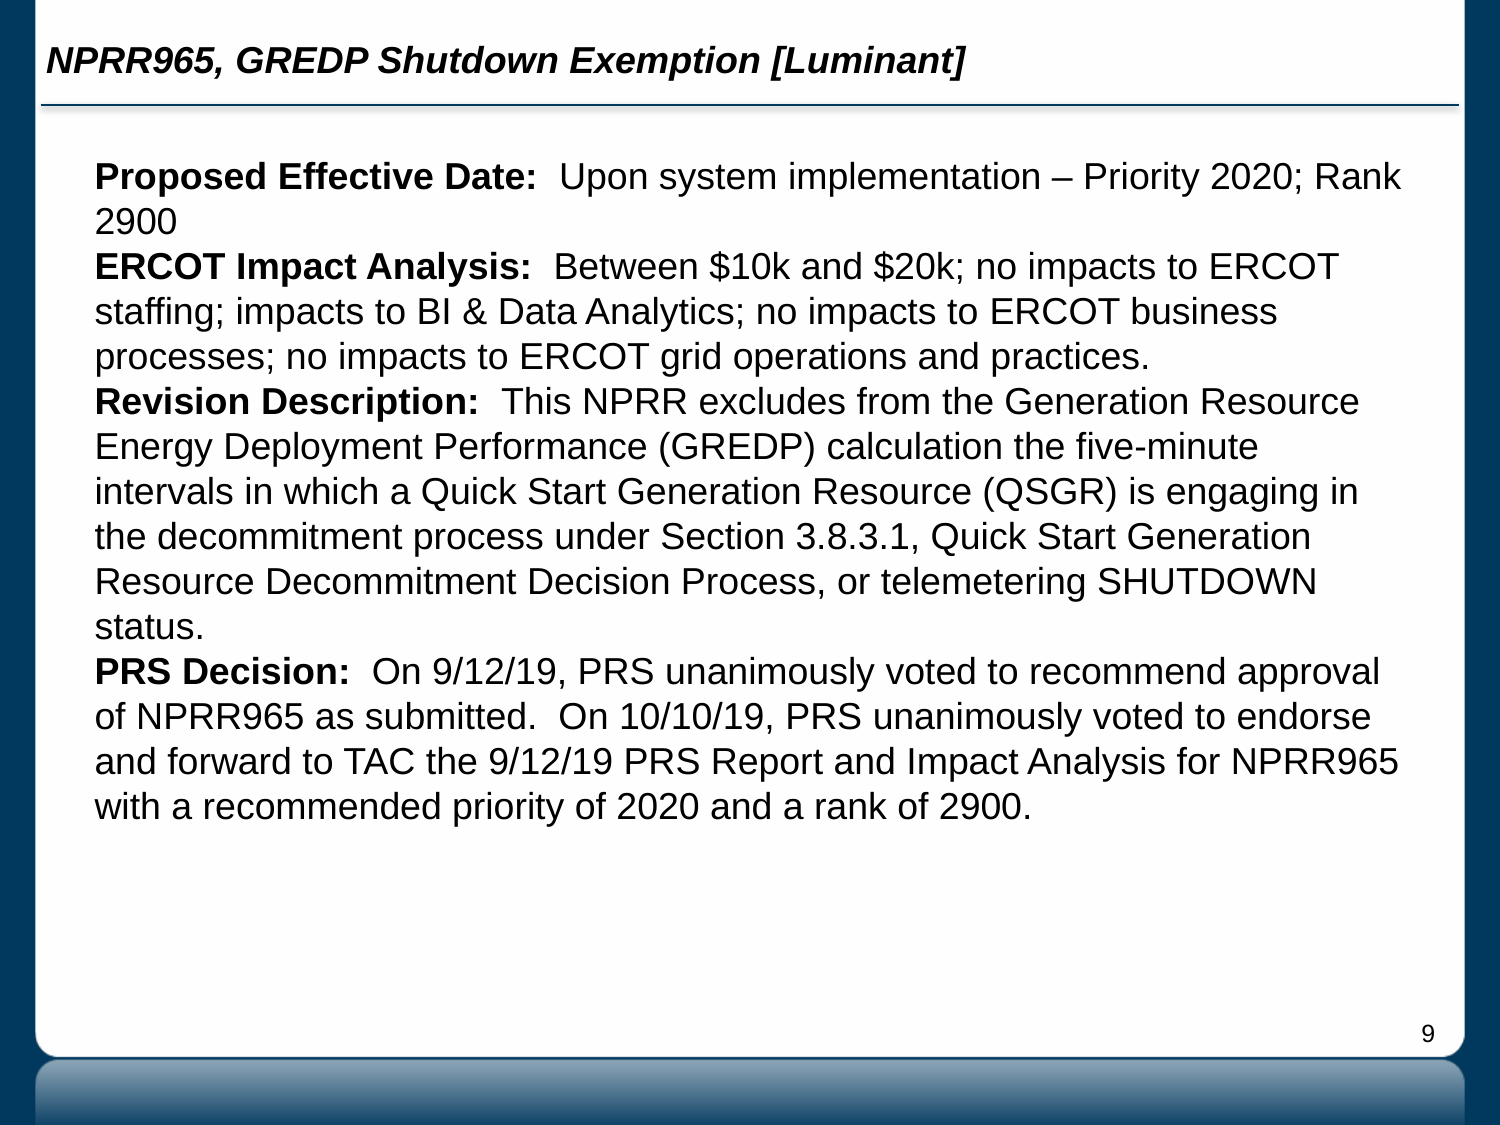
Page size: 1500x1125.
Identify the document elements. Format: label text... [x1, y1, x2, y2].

title NPRR965, GREDP Shutdown Exemption [Luminant] [31, 20, 1464, 97]
picture [35, 0, 1465, 1125]
text_box Proposed Effective Date: Upon system implementation – Priority 2020; Rank 2900 ERCOT Impact Analysis: Between $10k and $20k; no impacts to ERCOT staffing; impacts to BI & Data Analytics; no impacts to ERCOT business processes; no impacts to ERCOT grid operations and practices. Revision Description: This NPRR excludes from the Generation Resource Energy Deployment Performance (GREDP) calculation the five-minute intervals in which a Quick Start Generation Resource (QSGR) is engaging in the decommitment process under Section 3.8.3.1, Quick Start Generation Resource Decommitment Decision Process, or telemetering SHUTDOWN status. PRS Decision: On 9/12/19, PRS unanimously voted to recommend approval of NPRR965 as submitted. On 10/10/19, PRS unanimously voted to endorse and forward to TAC the 9/12/19 PRS Report and Impact Analysis for NPRR965 with a recommended priority of 2020 and a rank of 2900. [79, 144, 1419, 834]
